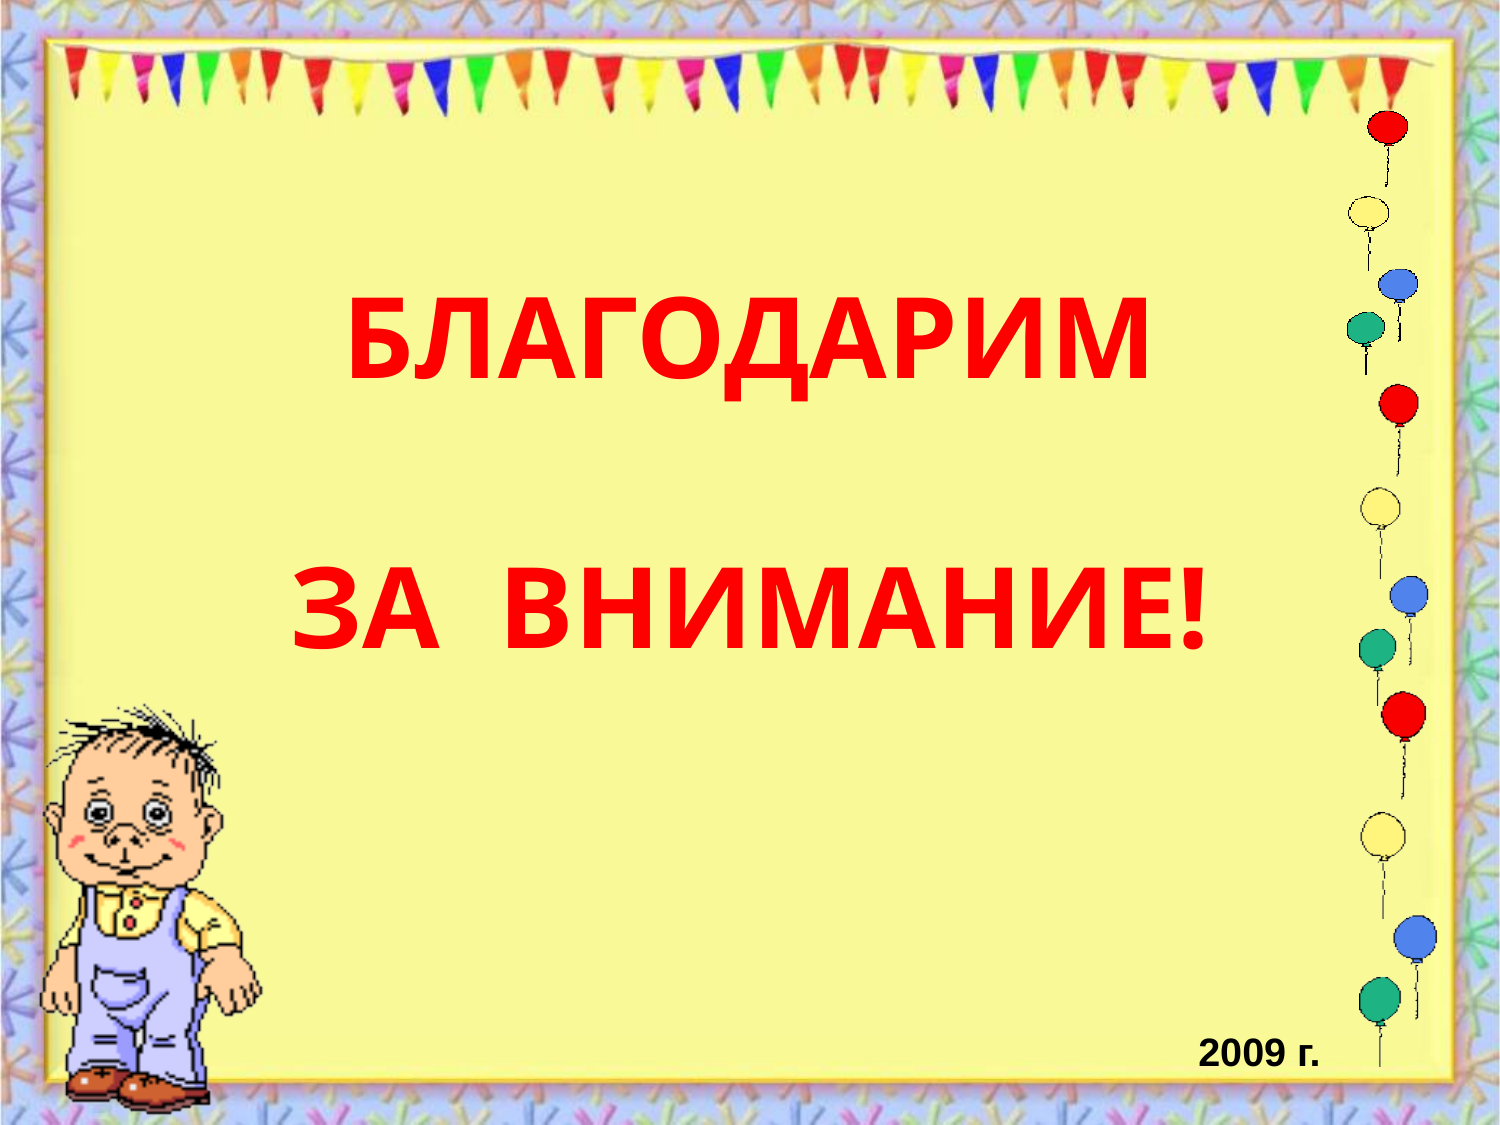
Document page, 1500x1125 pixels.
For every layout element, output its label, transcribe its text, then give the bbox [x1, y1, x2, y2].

title БЛАГОДАРИМ ЗА ВНИМАНИЕ! [112, 280, 1354, 657]
text_box 2009 г. [1183, 1019, 1349, 1082]
picture [0, 0, 1500, 1125]
